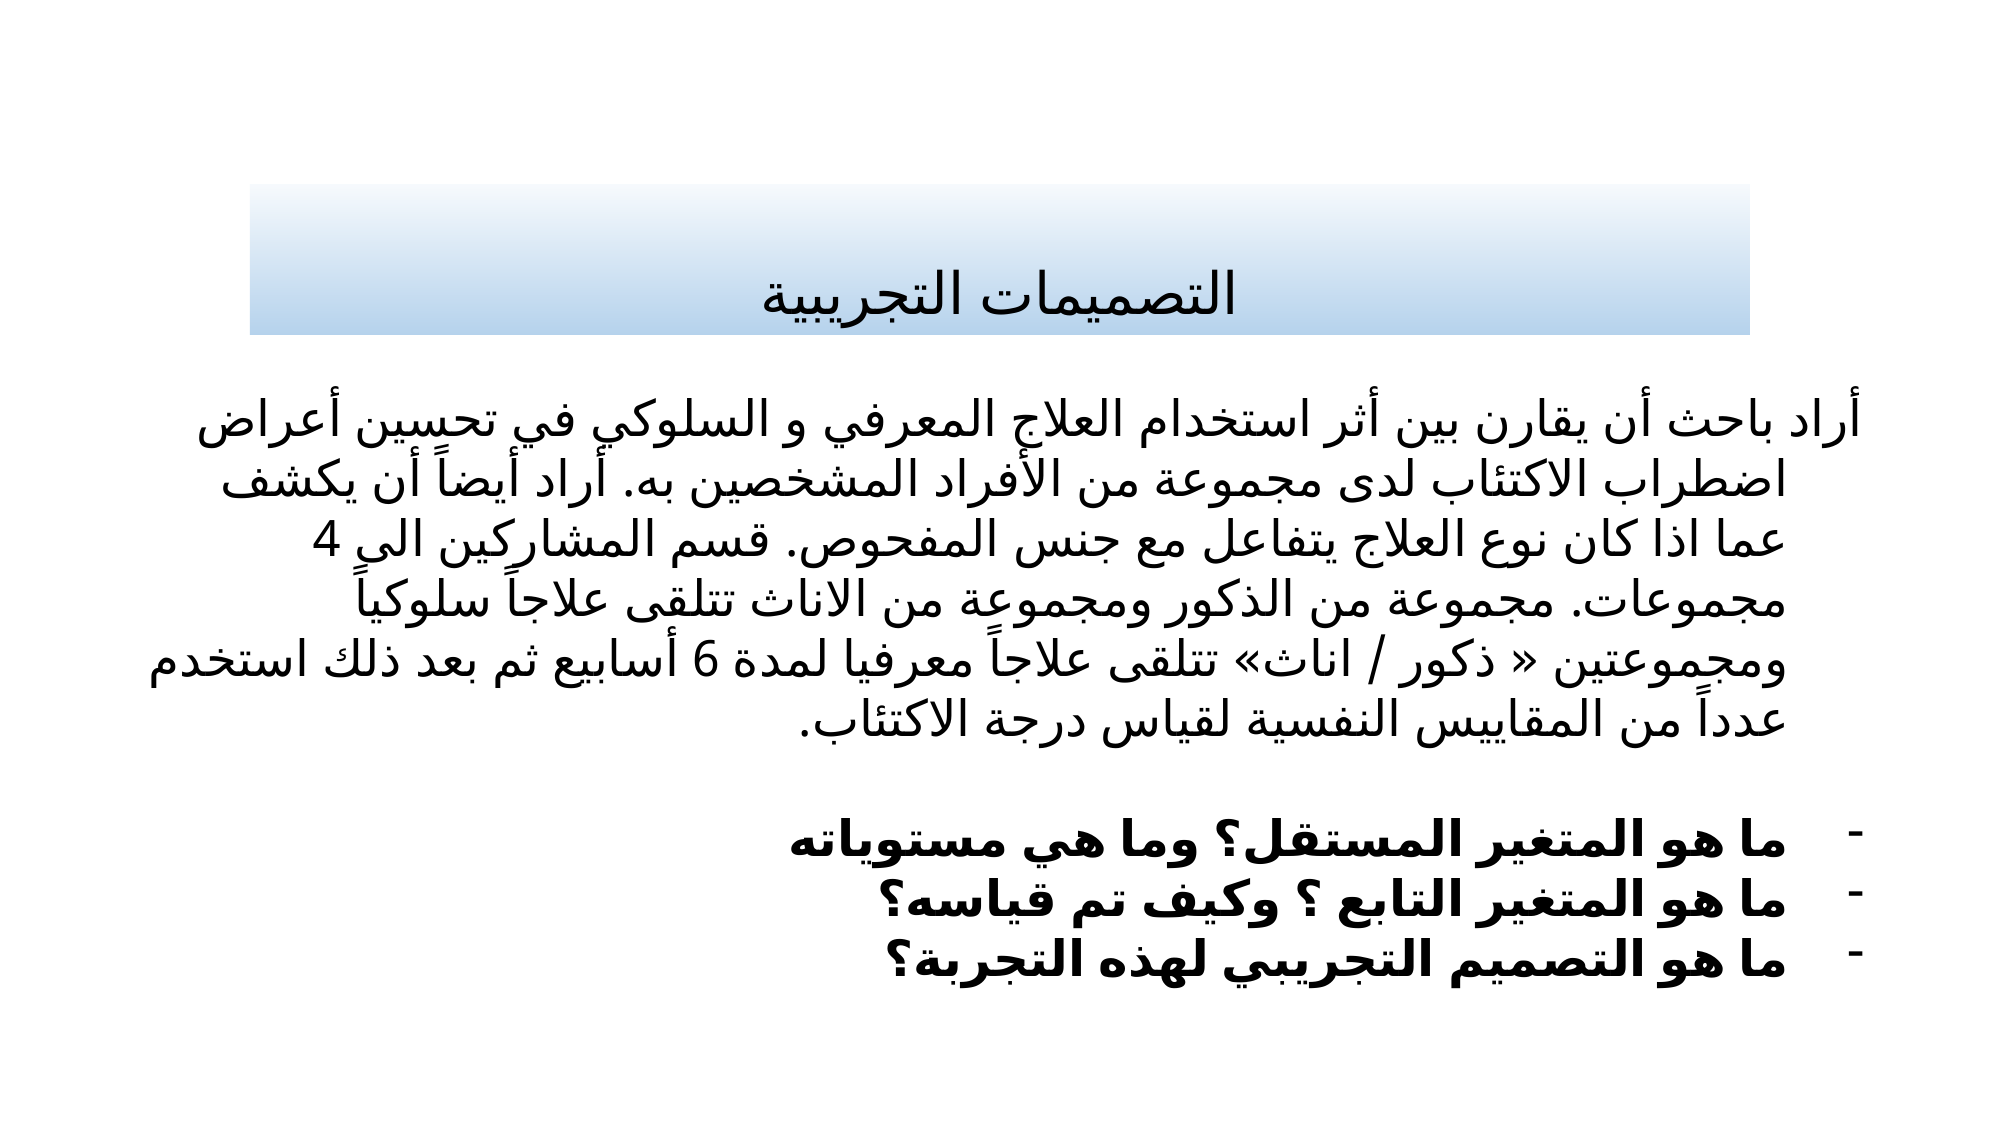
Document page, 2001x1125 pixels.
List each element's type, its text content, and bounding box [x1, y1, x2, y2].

subtitle أراد باحث أن يقارن بين أثر استخدام العلاج المعرفي و السلوكي في تحسين أعراض اضطراب الاكتئاب لدى مجموعة من الأفراد المشخصين به. أراد أيضاً أن يكشف عما اذا كان نوع العلاج يتفاعل مع جنس المفحوص. قسم المشاركين الى 4 مجموعات. مجموعة من الذكور ومجموعة من الاناث تتلقى علاجاً سلوكياً ومجموعتين « ذكور / اناث» تتلقى علاجاً معرفيا لمدة 6 أسابيع ثم بعد ذلك استخدم عدداً من المقاييس النفسية لقياس درجة الاكتئاب. ما هو المتغير المستقل؟ وما هي مستوياته ما هو المتغير التابع ؟ وكيف تم قياسه؟ ما هو التصميم التجريبي لهذه التجربة؟ [121, 378, 1879, 1032]
title التصميمات التجريبية [249, 184, 1750, 335]
